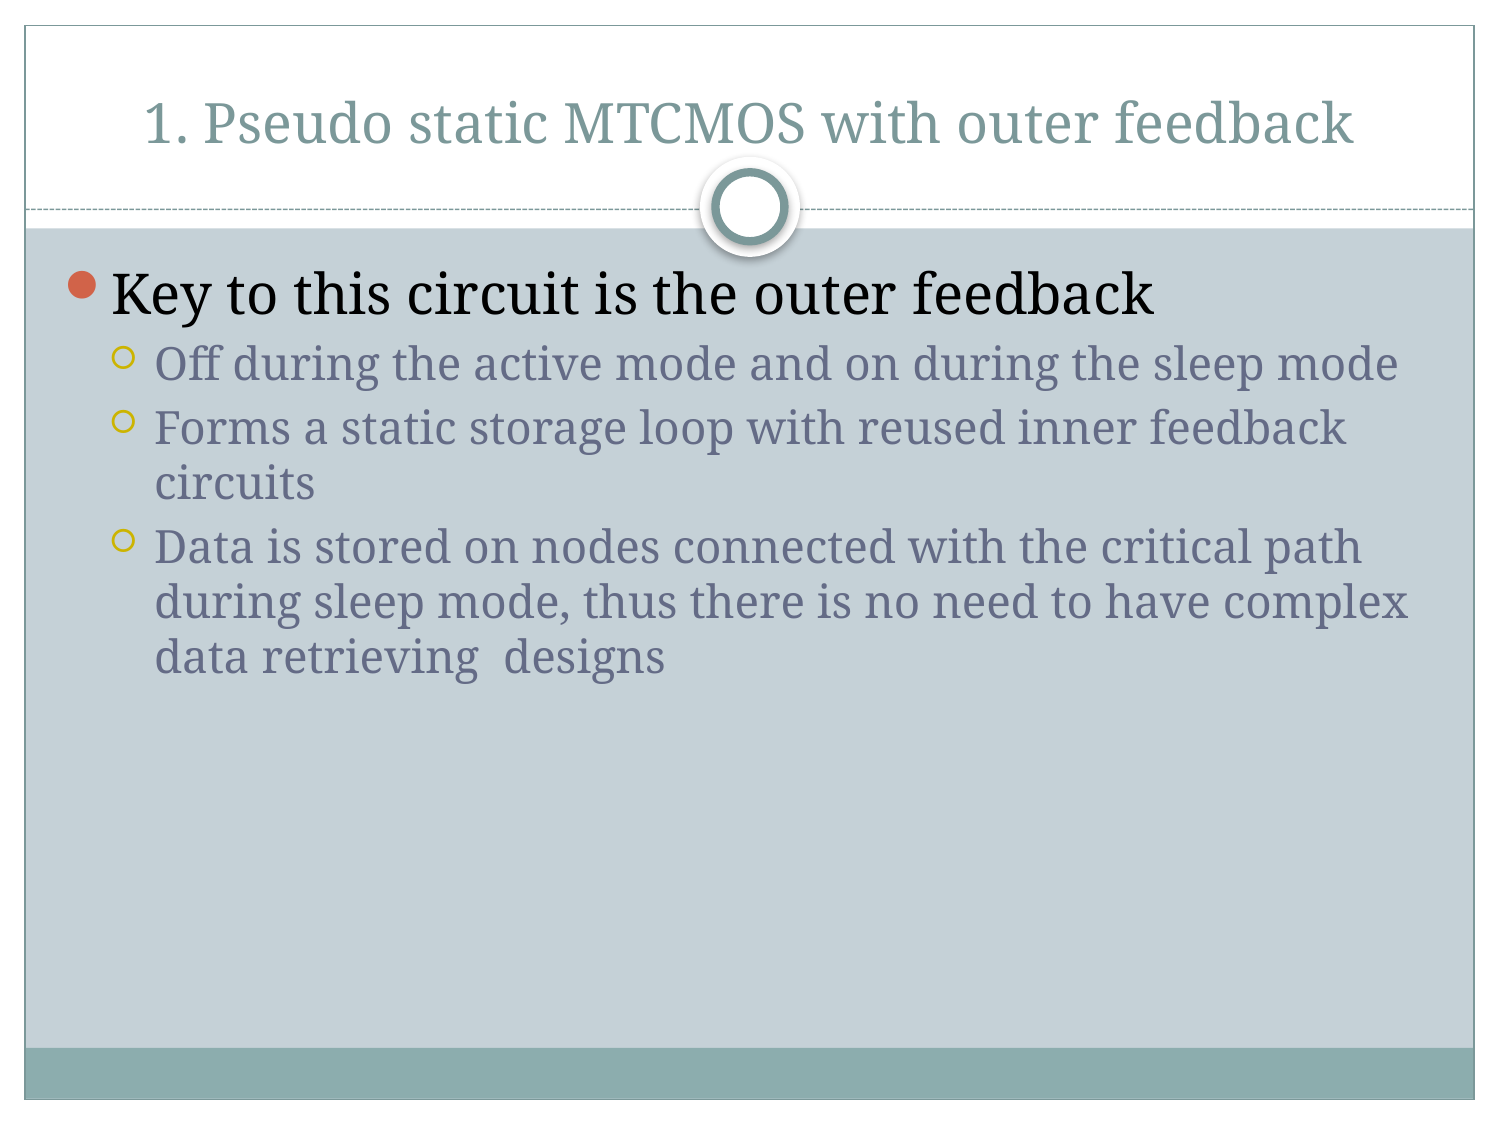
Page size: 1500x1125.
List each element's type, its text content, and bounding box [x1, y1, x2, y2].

list Key to this circuit is the outer feedback Off during the active mode and on during the sleep mode Forms a static storage loop with reused inner feedback circuits Data is stored on nodes connected with the critical path during sleep mode, thus there is no need to have complex data retrieving designs [49, 250, 1445, 1001]
title 1. Pseudo static MTCMOS with outer feedback [49, 37, 1450, 162]
